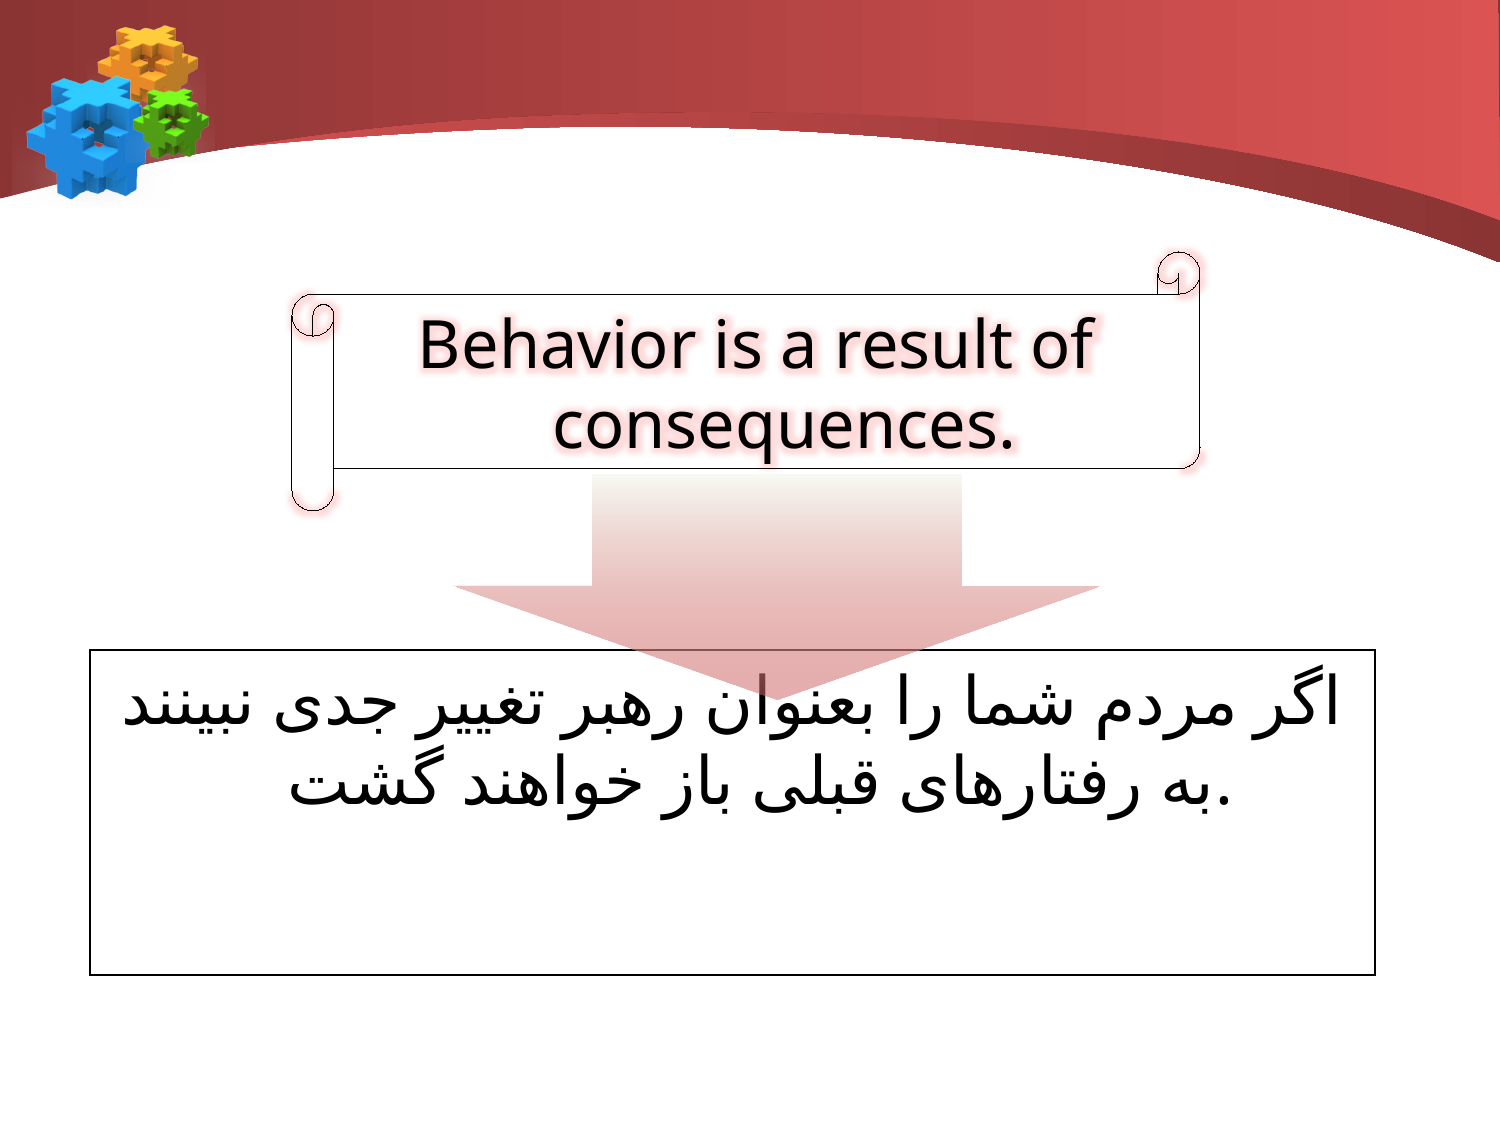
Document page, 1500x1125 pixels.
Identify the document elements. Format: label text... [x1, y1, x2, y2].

list اگر مردم شما را بعنوان رهبر تغییر جدی نبینند به رفتارهای قبلی باز خواهند گشت. [89, 649, 1376, 976]
picture [12, 24, 215, 207]
text_box [452, 474, 1101, 700]
text_box Behavior is a result of consequences. [291, 251, 1201, 511]
